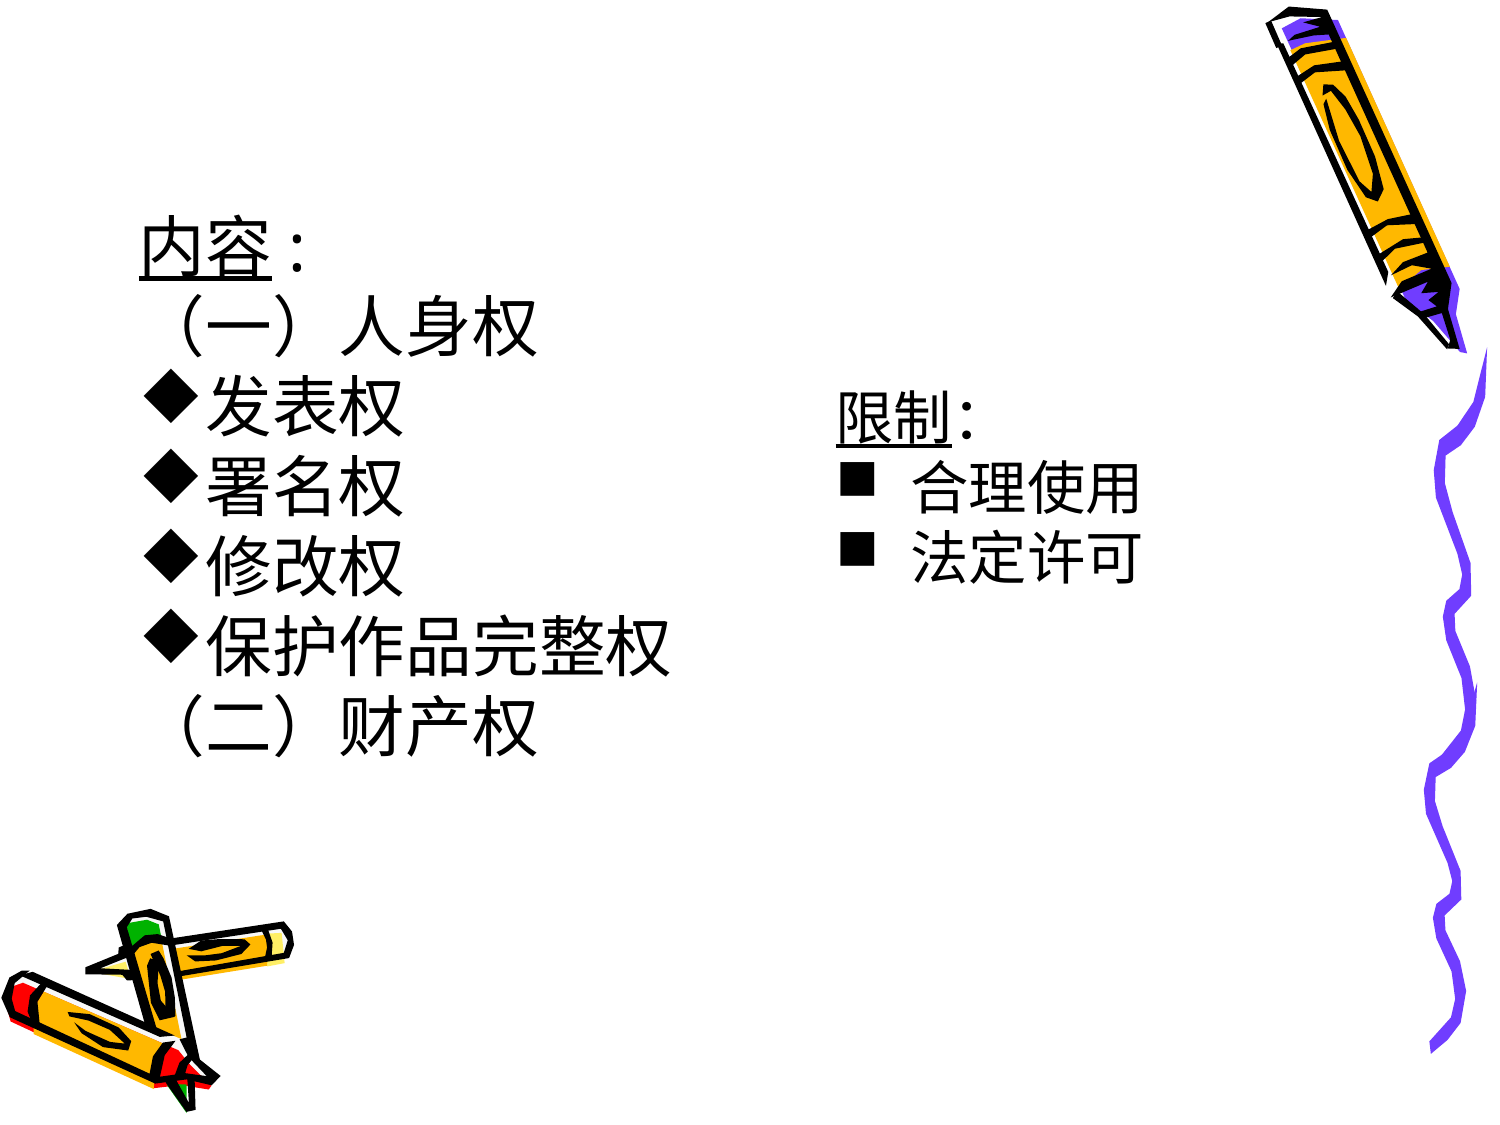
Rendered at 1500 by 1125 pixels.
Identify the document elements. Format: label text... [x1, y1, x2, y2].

text_box 内容: （一）人身权 发表权 署名权 修改权 保护作品完整权 （二）财产权 [123, 197, 1042, 772]
text_box 限制： 合理使用 法定许可 [820, 374, 1260, 599]
